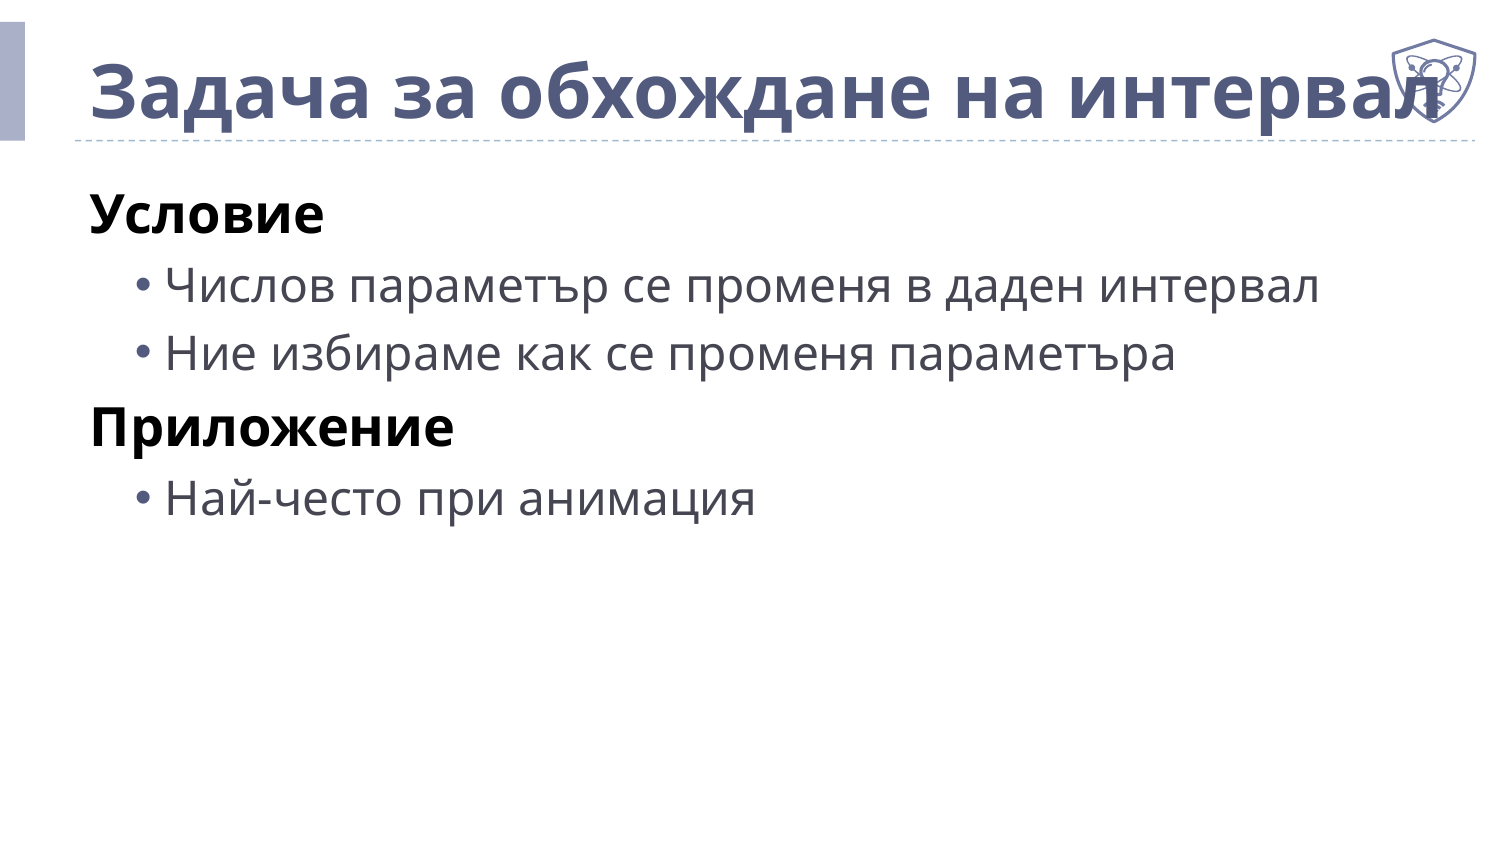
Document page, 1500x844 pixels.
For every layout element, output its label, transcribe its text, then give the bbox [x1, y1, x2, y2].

list Условие Числов параметър се променя в даден интервал Ние избираме как се променя параметъра Приложение Най-често при анимация [75, 171, 1475, 835]
title Задача за обхождане на интервал [75, 18, 1475, 141]
